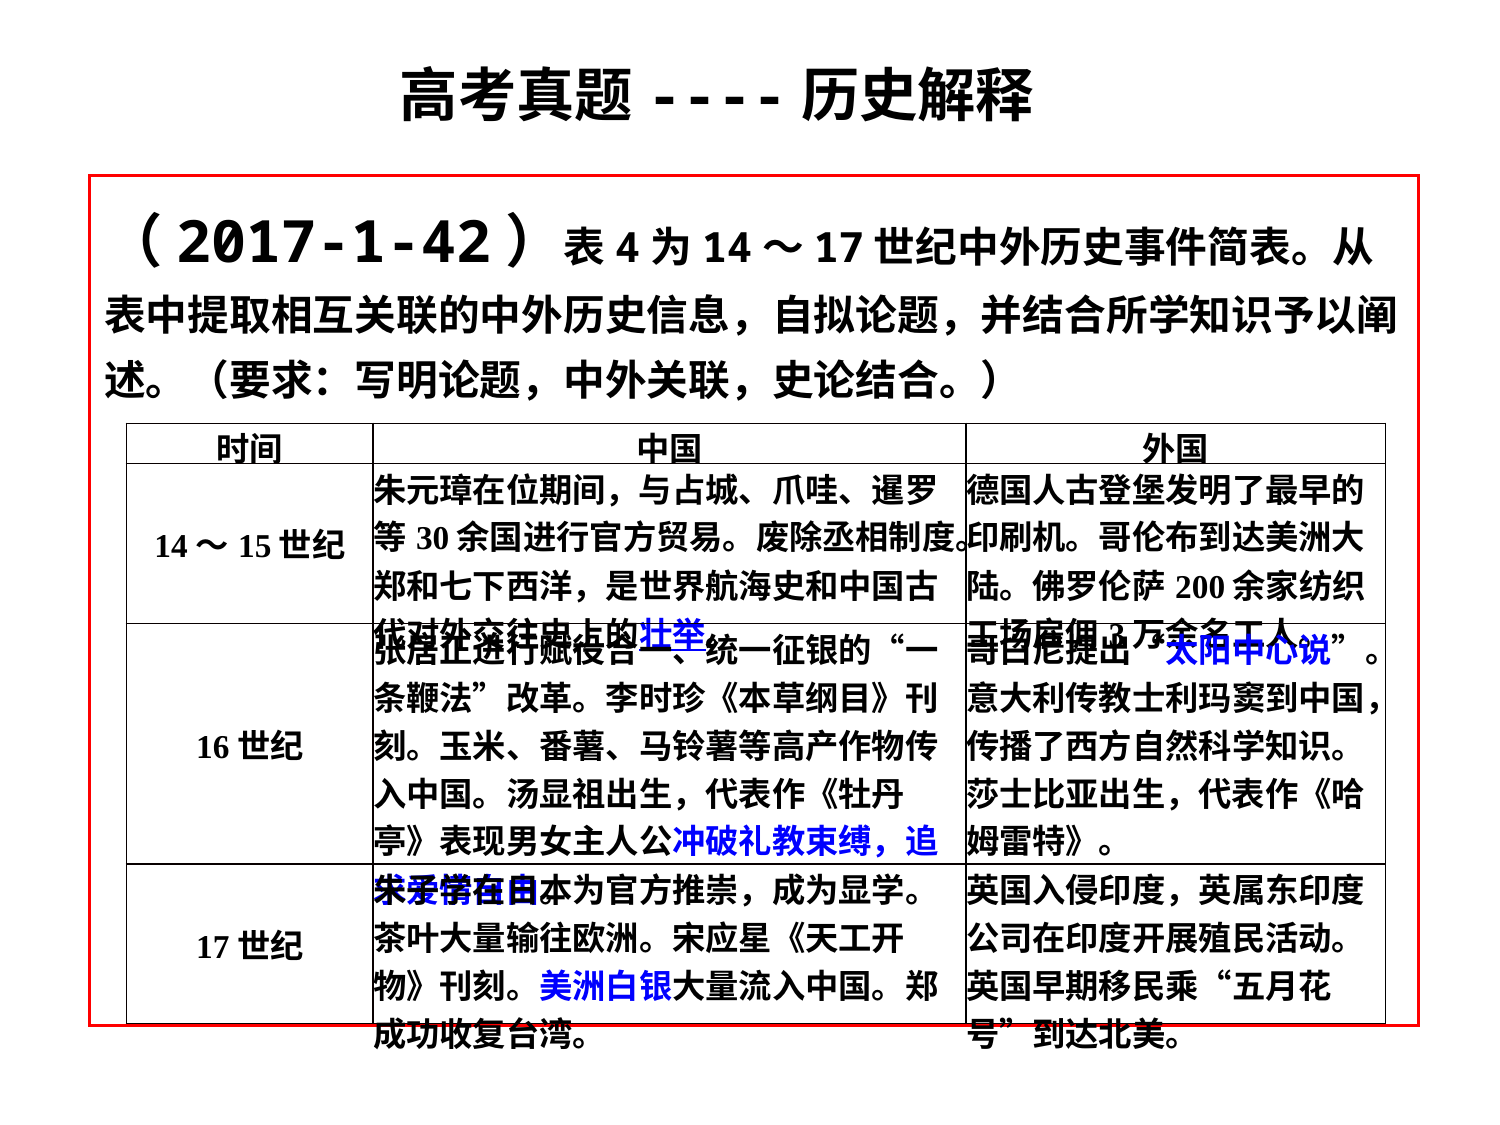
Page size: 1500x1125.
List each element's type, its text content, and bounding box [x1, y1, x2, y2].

table_cell 英国入侵印度，英属东印度公司在印度开展殖民活动。英国早期移民乘“五月花号”到达北美。 [967, 865, 1385, 1023]
table_header 外国 [967, 424, 1385, 463]
table_header 中国 [374, 424, 965, 463]
table_cell 14～15世纪 [127, 464, 372, 623]
table_cell 哥白尼提出“太阳中心说”。意大利传教士利玛窦到中国，传播了西方自然科学知识。莎士比亚出生，代表作《哈姆雷特》。 [967, 624, 1385, 863]
table_cell 朱元璋在位期间，与占城、爪哇、暹罗等30余国进行官方贸易。废除丞相制度。郑和七下西洋，是世界航海史和中国古代对外交往史上的壮举。 [374, 464, 965, 623]
table_cell 张居正进行赋役合一、统一征银的“一条鞭法”改革。李时珍《本草纲目》刊刻。玉米、番薯、马铃薯等高产作物传入中国。汤显祖出生，代表作《牡丹亭》表现男女主人公冲破礼教束缚，追求爱情自由。 [374, 624, 965, 863]
table_cell 16世纪 [127, 624, 372, 863]
text_box 高考真题----历史解释 [385, 50, 1095, 136]
table_cell 17世纪 [127, 865, 372, 1023]
text_box （2017-1-42）表4为14～17世纪中外历史事件简表。从表中提取相互关联的中外历史信息，自拟论题，并结合所学知识予以阐述。（要求：写明论题，中外关联，史论结合。） [89, 175, 1419, 1026]
table_header 时间 [127, 424, 372, 463]
table_cell 德国人古登堡发明了最早的印刷机。哥伦布到达美洲大陆。佛罗伦萨200余家纺织工场雇佣3万余名工人。 [967, 464, 1385, 623]
table_cell 朱子学在日本为官方推崇，成为显学。茶叶大量输往欧洲。宋应星《天工开物》刊刻。美洲白银大量流入中国。郑成功收复台湾。 [374, 865, 965, 1023]
